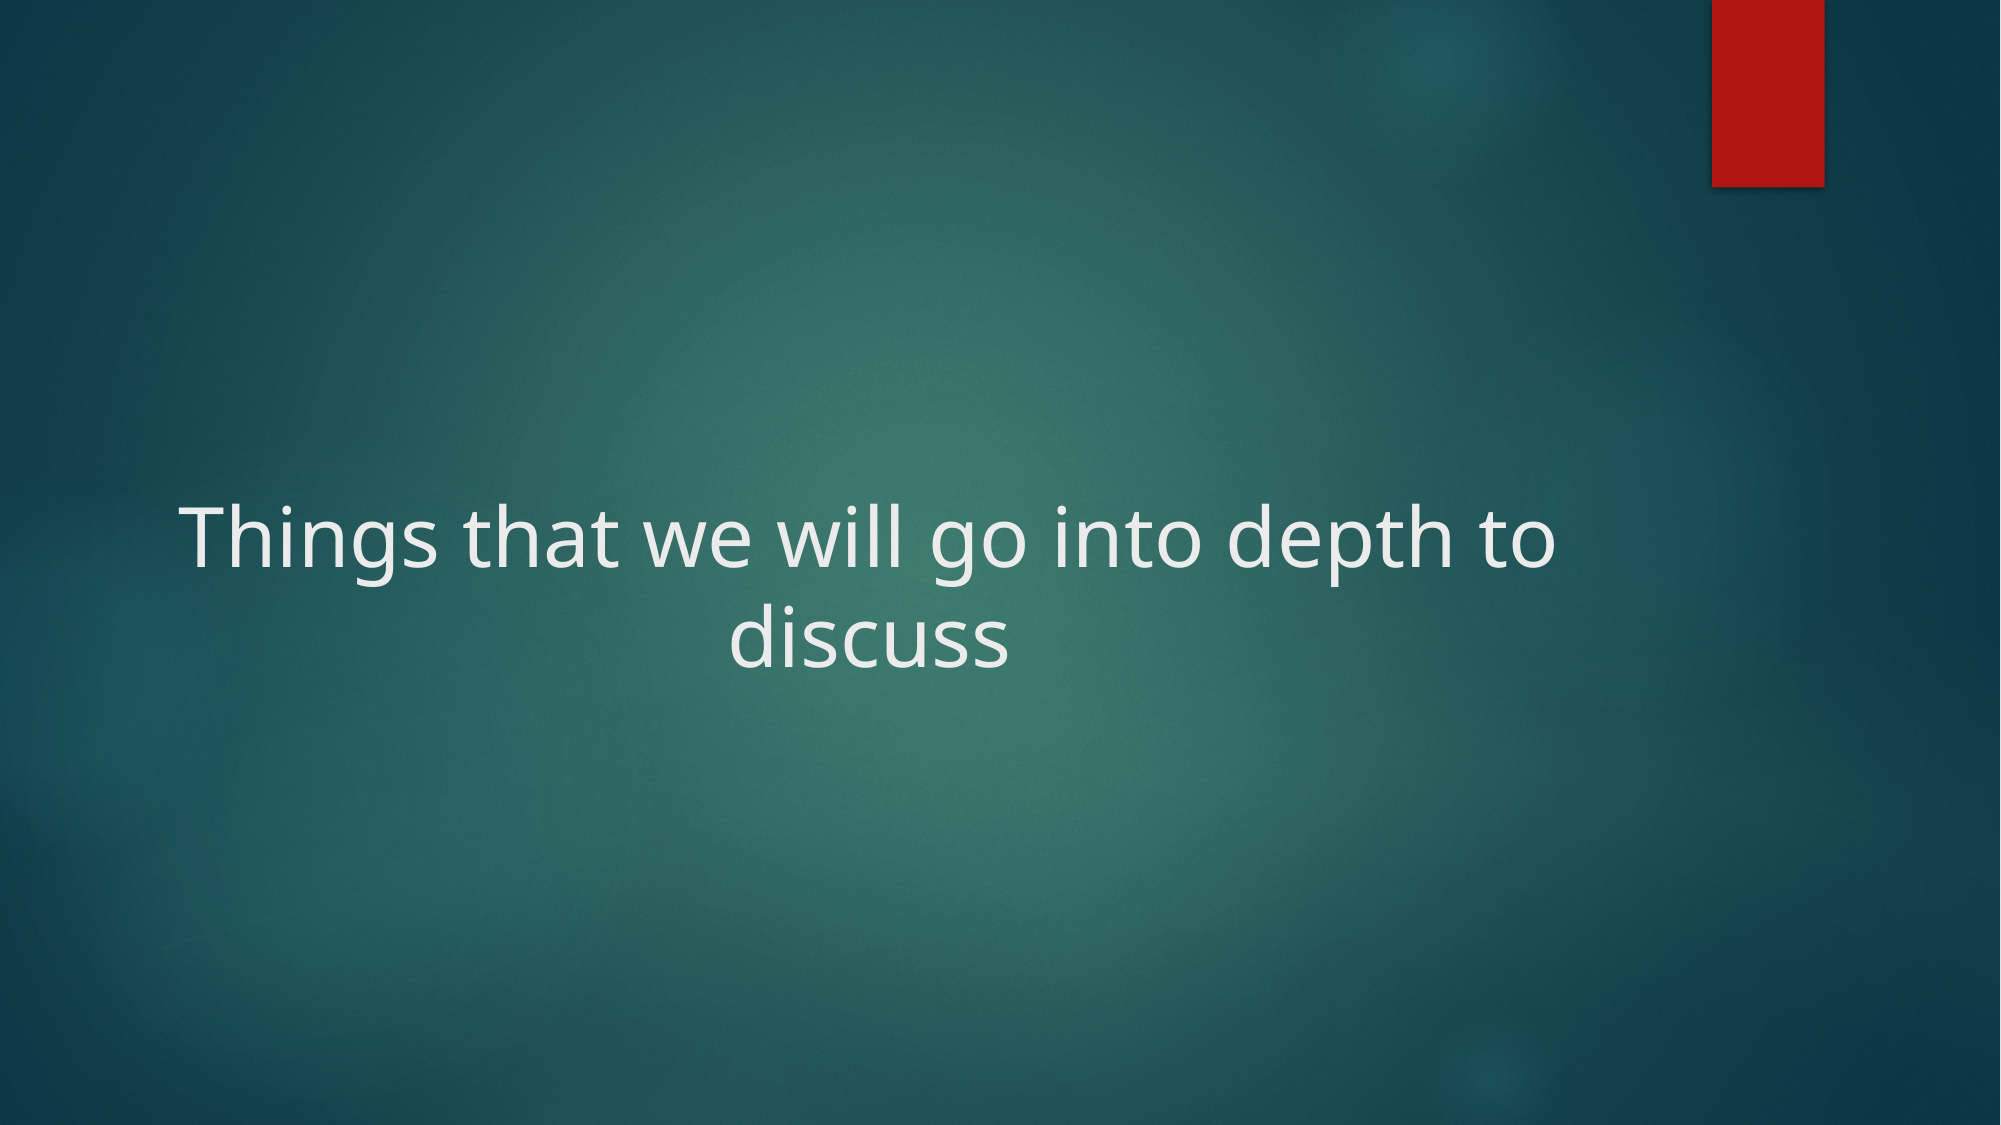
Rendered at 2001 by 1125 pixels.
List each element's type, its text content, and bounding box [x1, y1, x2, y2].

picture [0, 0, 2001, 1125]
title Things that we will go into depth to discuss [145, 377, 1594, 692]
